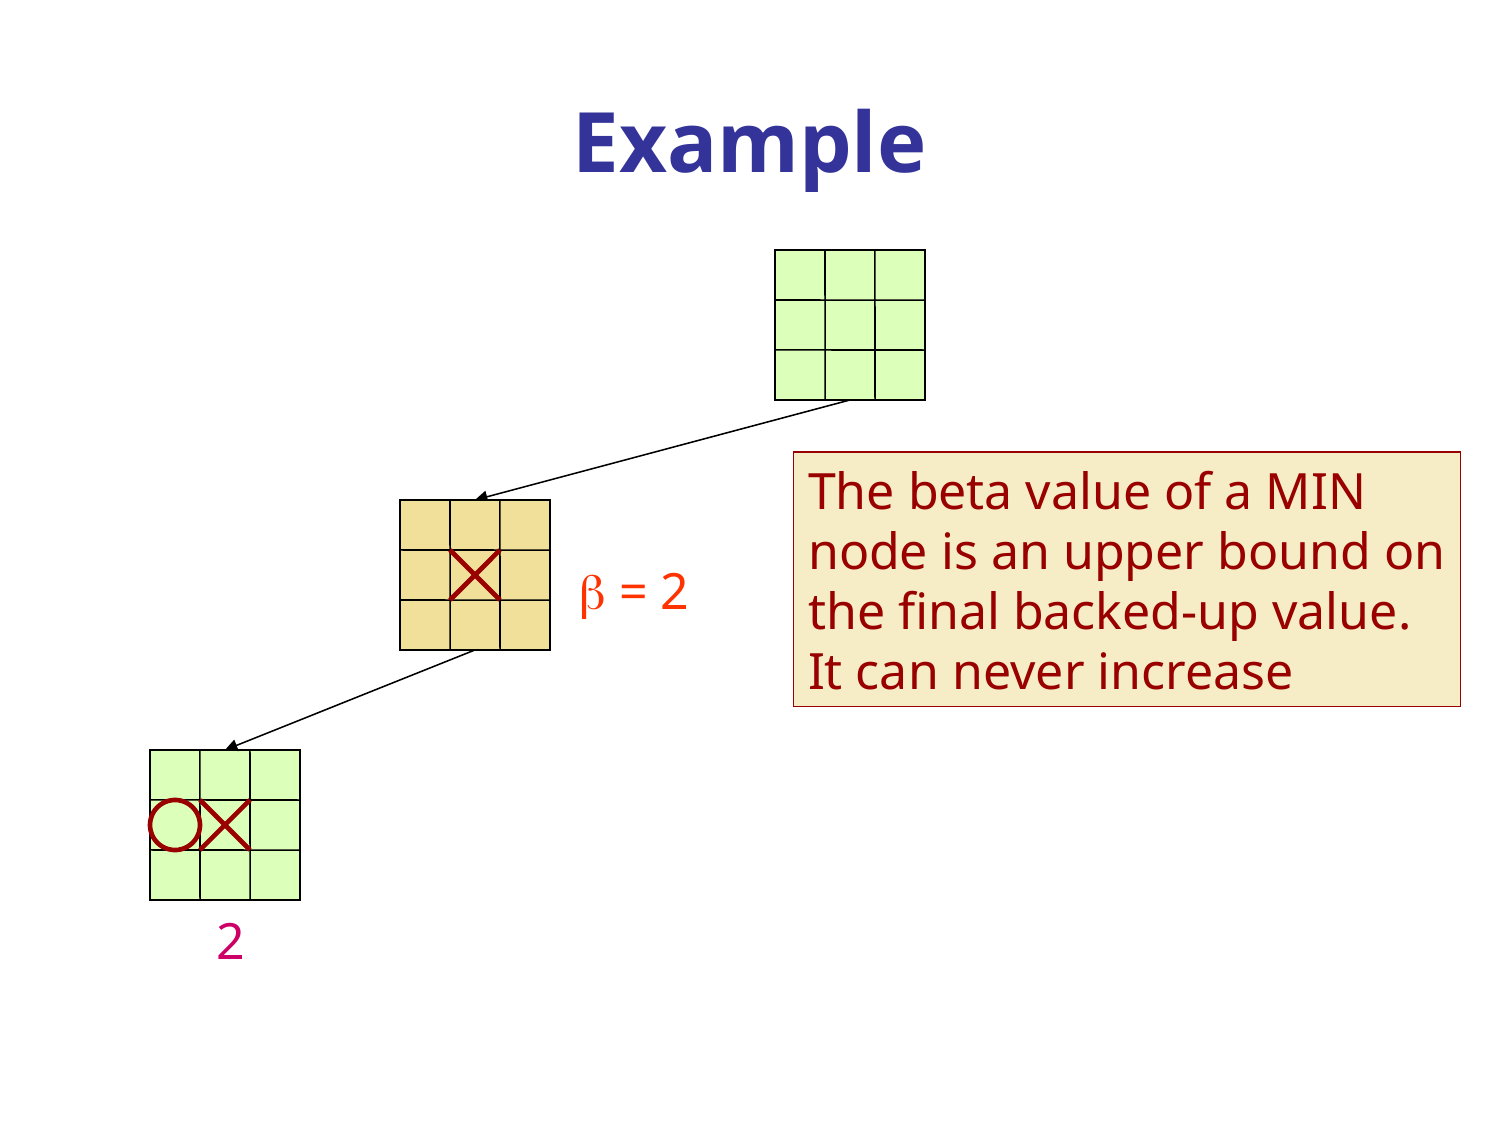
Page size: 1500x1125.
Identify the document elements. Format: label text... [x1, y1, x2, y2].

text_box The beta value of a MIN node is an upper bound on the final backed-up value. It can never increase [793, 452, 1461, 707]
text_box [774, 249, 956, 401]
title Example [74, 44, 1426, 233]
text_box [149, 649, 476, 978]
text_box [399, 399, 851, 651]
